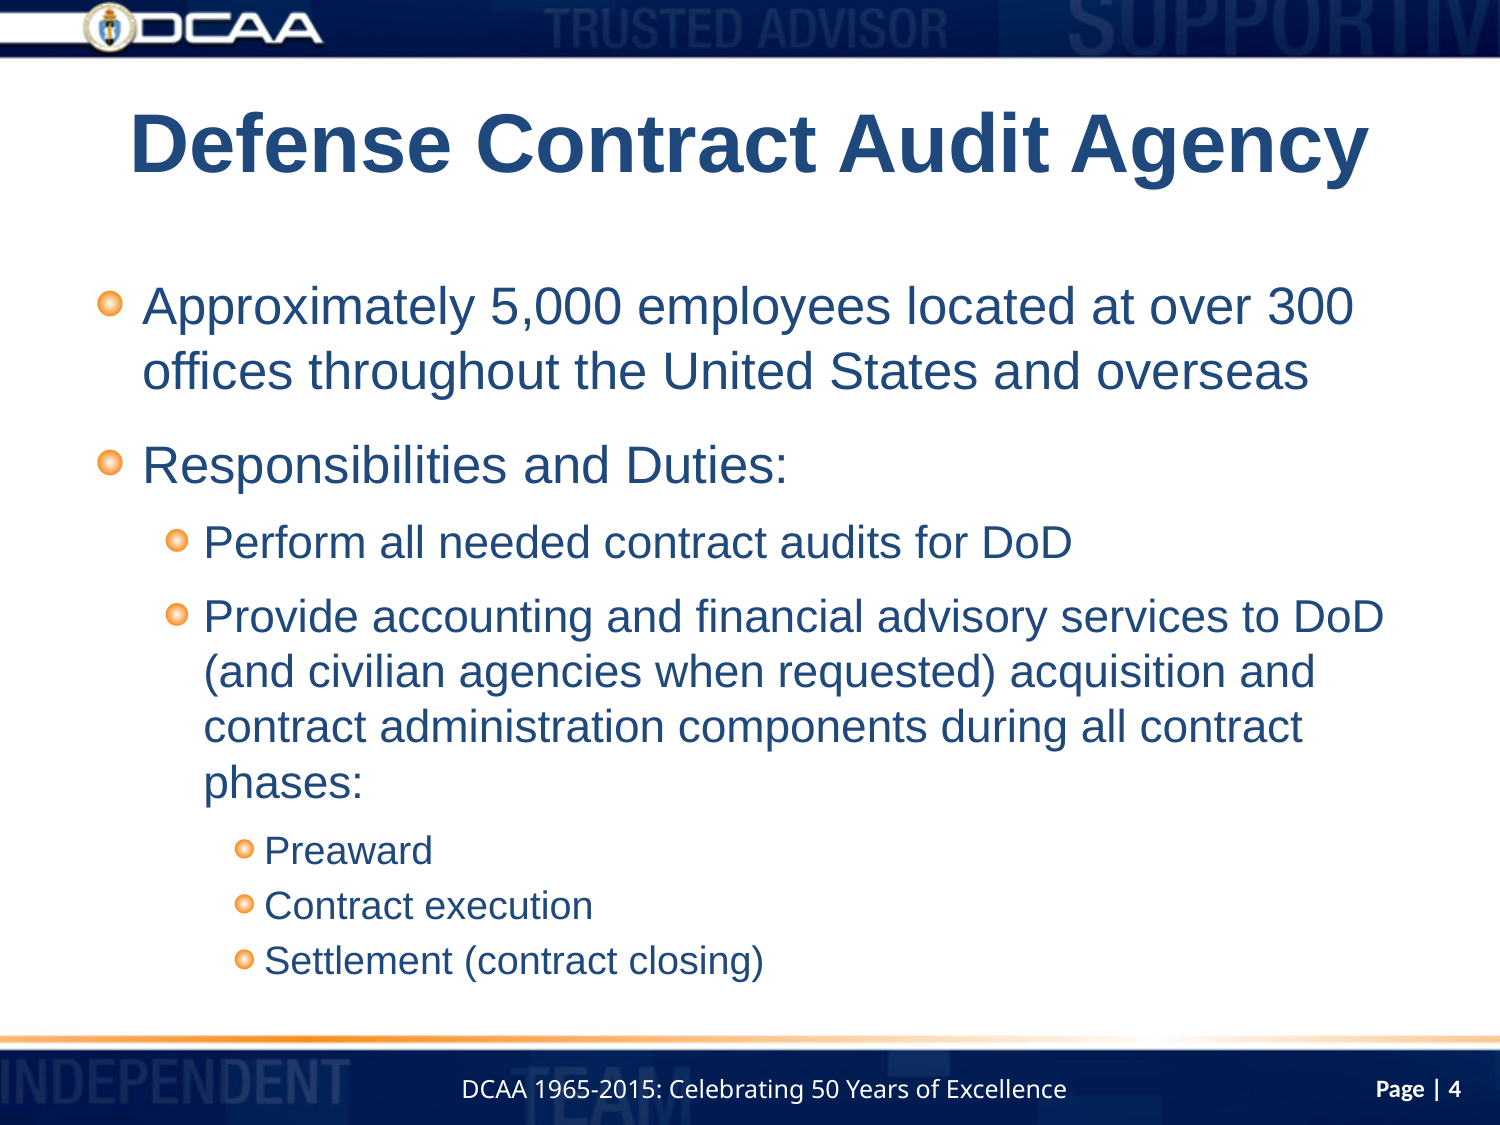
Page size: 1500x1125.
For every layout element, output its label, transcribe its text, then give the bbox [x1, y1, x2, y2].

list Approximately 5,000 employees located at over 300 offices throughout the United States and overseas Responsibilities and Duties: Perform all needed contract audits for DoD Provide accounting and financial advisory services to DoD (and civilian agencies when requested) acquisition and contract administration components during all contract phases: Preaward Contract execution Settlement (contract closing) [74, 262, 1426, 1006]
title Defense Contract Audit Agency [74, 44, 1426, 233]
picture [0, 0, 1500, 1125]
slide_number Page | 4 [1234, 1065, 1477, 1111]
text_box DCAA 1965-2015: Celebrating 50 Years of Excellence [446, 1066, 1083, 1112]
